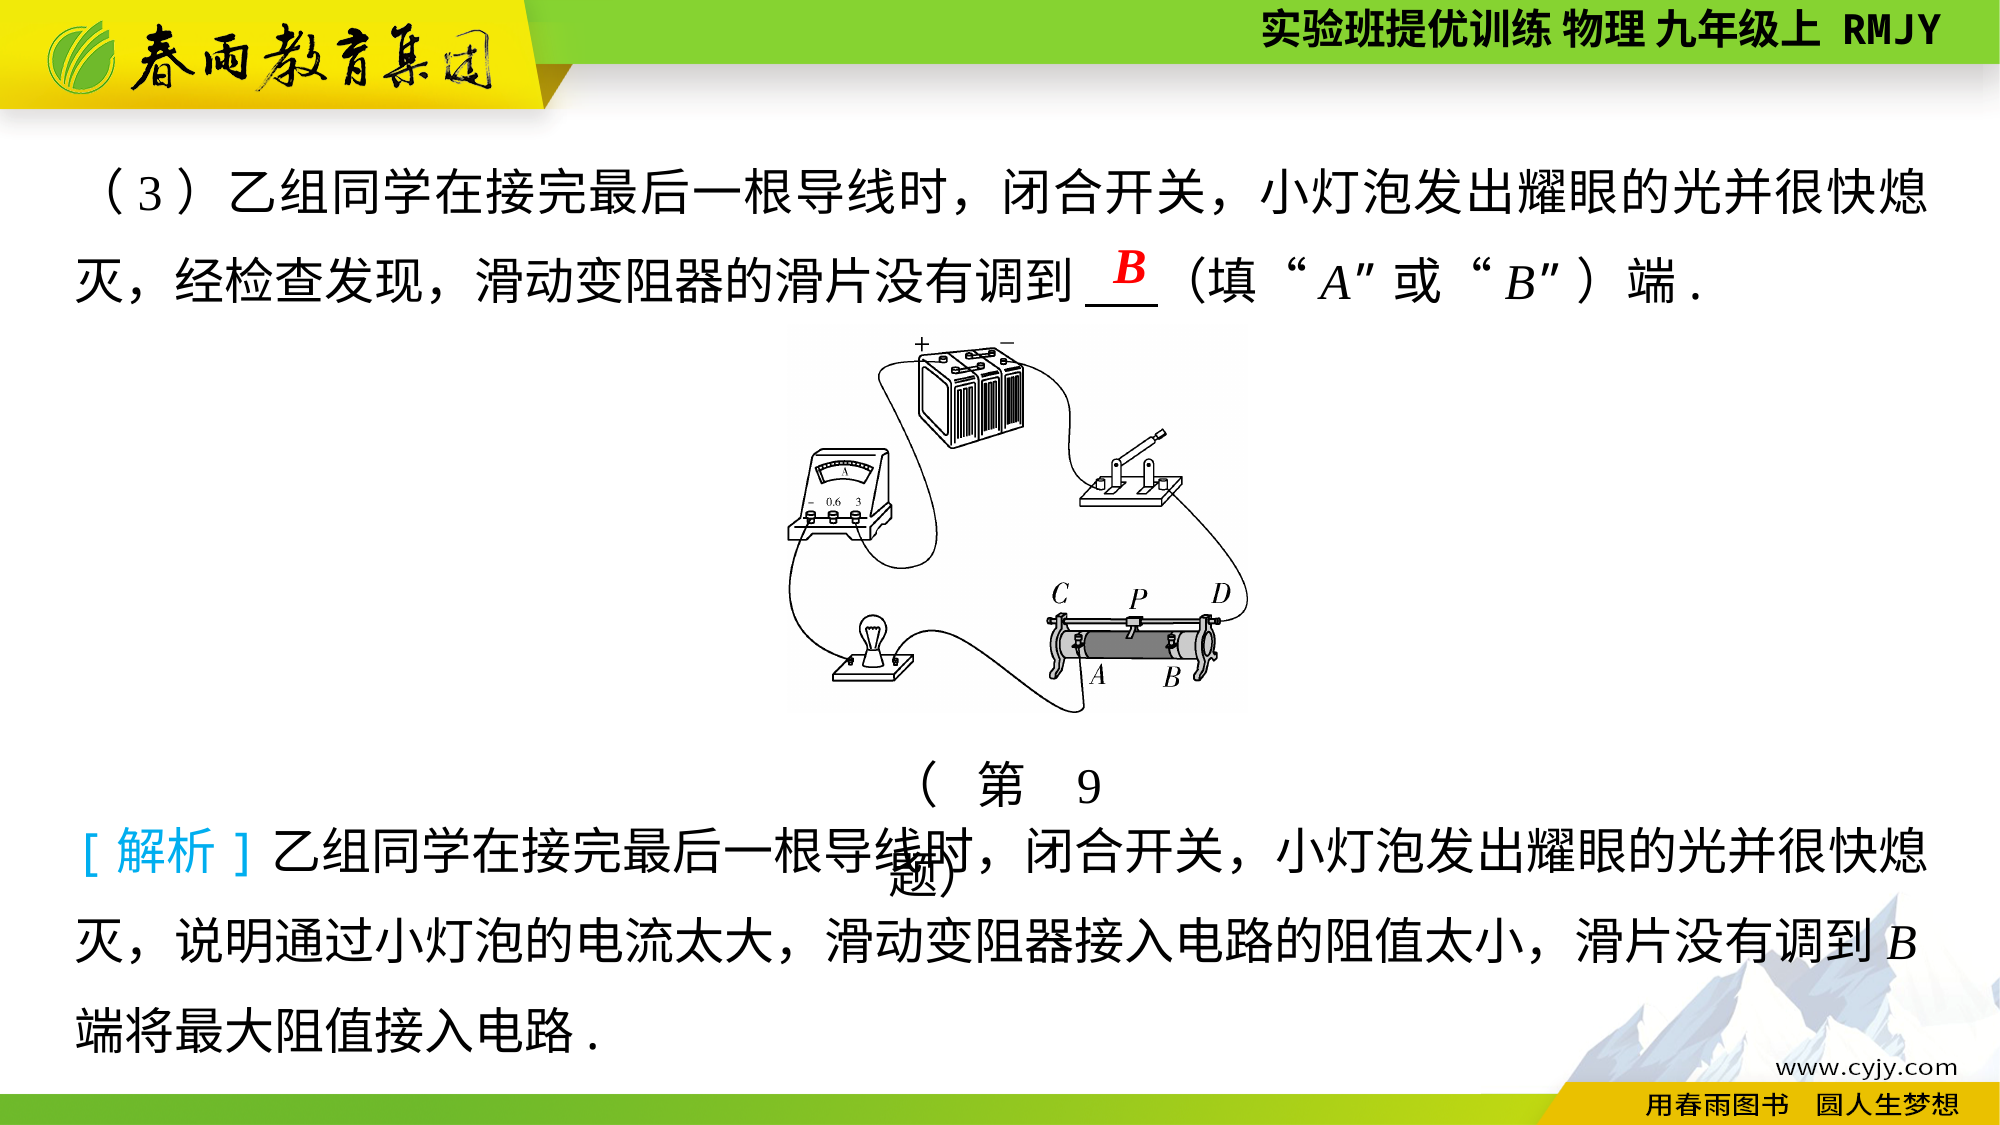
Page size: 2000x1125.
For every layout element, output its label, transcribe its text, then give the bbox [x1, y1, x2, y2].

text_box （第9题） [873, 721, 1129, 782]
text_box [解析]乙组同学在接完最后一根导线时，闭合开关，小灯泡发出耀眼的光并很快熄灭，说明通过小灯泡的电流太大，滑动变阻器接入电路的阻值太小，滑片没有调到B端将最大阻值接入电路. [59, 782, 1944, 1068]
picture [0, 0, 2000, 1125]
list （3）乙组同学在接完最后一根导线时，闭合开关，小灯泡发出耀眼的光并很快熄灭，经检查发现，滑动变阻器的滑片没有调到 （填“A”或“B”）端. [59, 122, 1944, 320]
text_box B [1098, 226, 1162, 301]
